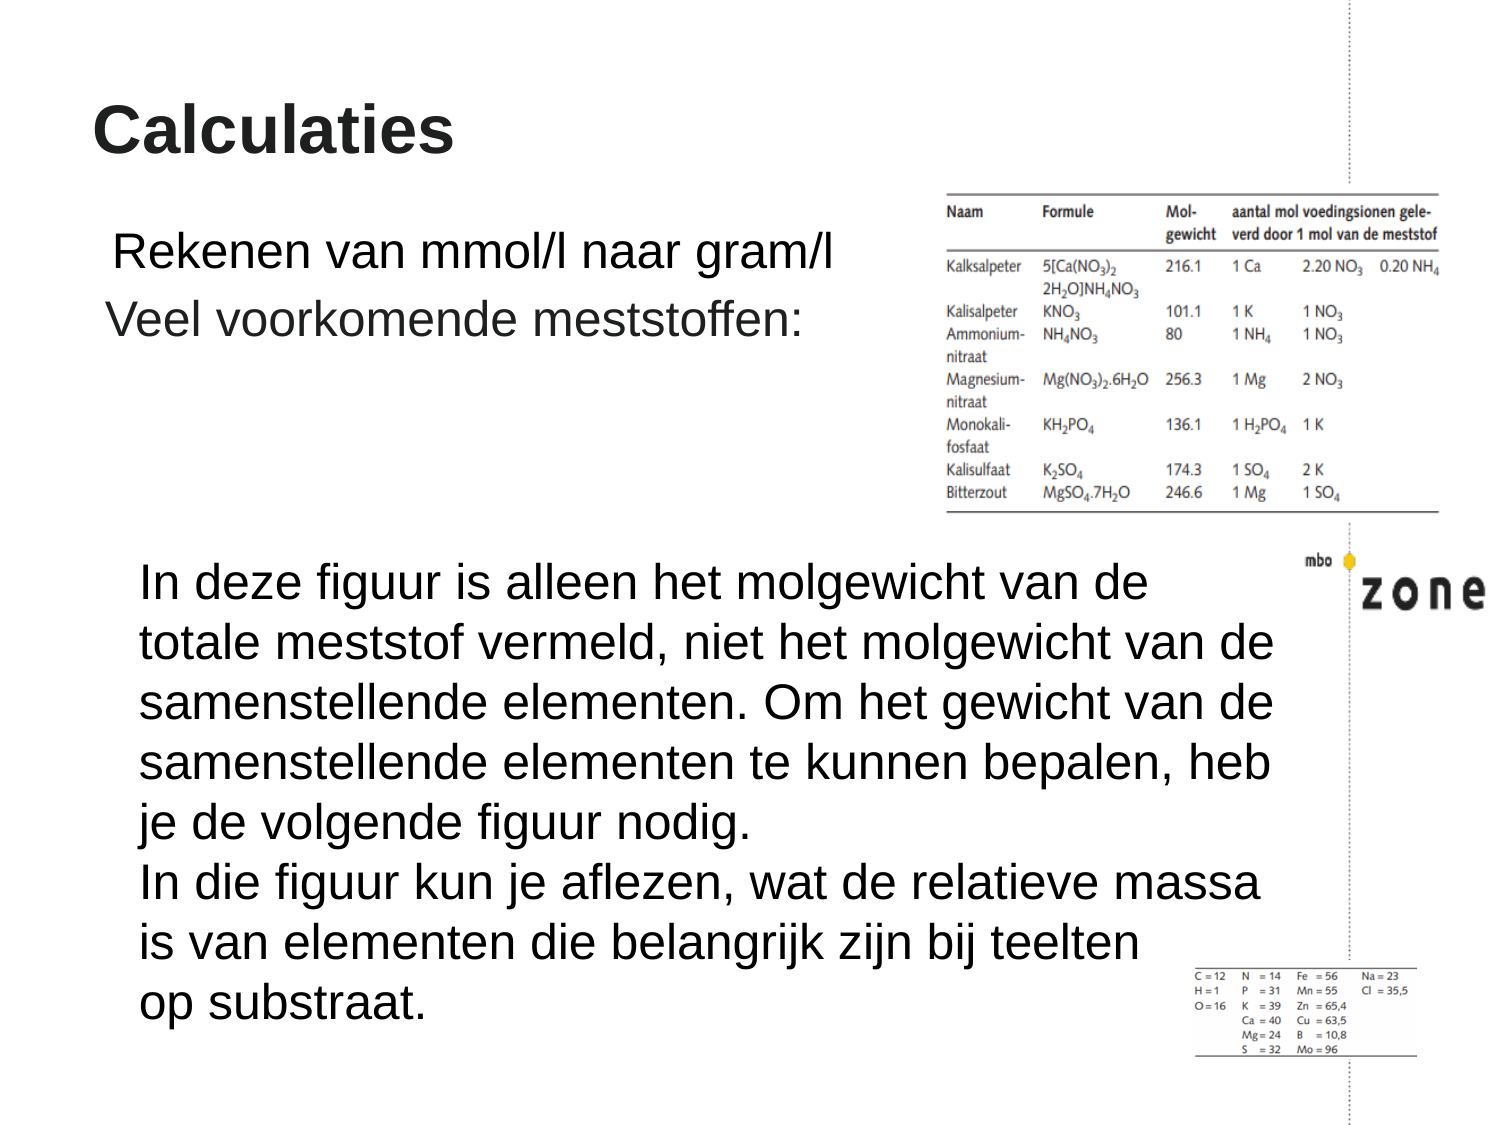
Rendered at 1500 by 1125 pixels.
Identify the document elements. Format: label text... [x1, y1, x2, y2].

title Calculaties [93, 94, 1205, 272]
picture [940, 0, 1500, 1125]
text_box In deze figuur is alleen het molgewicht van de totale meststof vermeld, niet het molgewicht van de samenstellende elementen. Om het gewicht van de samenstellende elementen te kunnen bepalen, heb je de volgende figuur nodig. In die figuur kun je aflezen, wat de relatieve massa is van elementen die belangrijk zijn bij teelten op substraat. [123, 542, 1297, 1038]
text_box Rekenen van mmol/l naar gram/l [97, 211, 864, 286]
list Veel voorkomende meststoffen: [104, 286, 1193, 1000]
